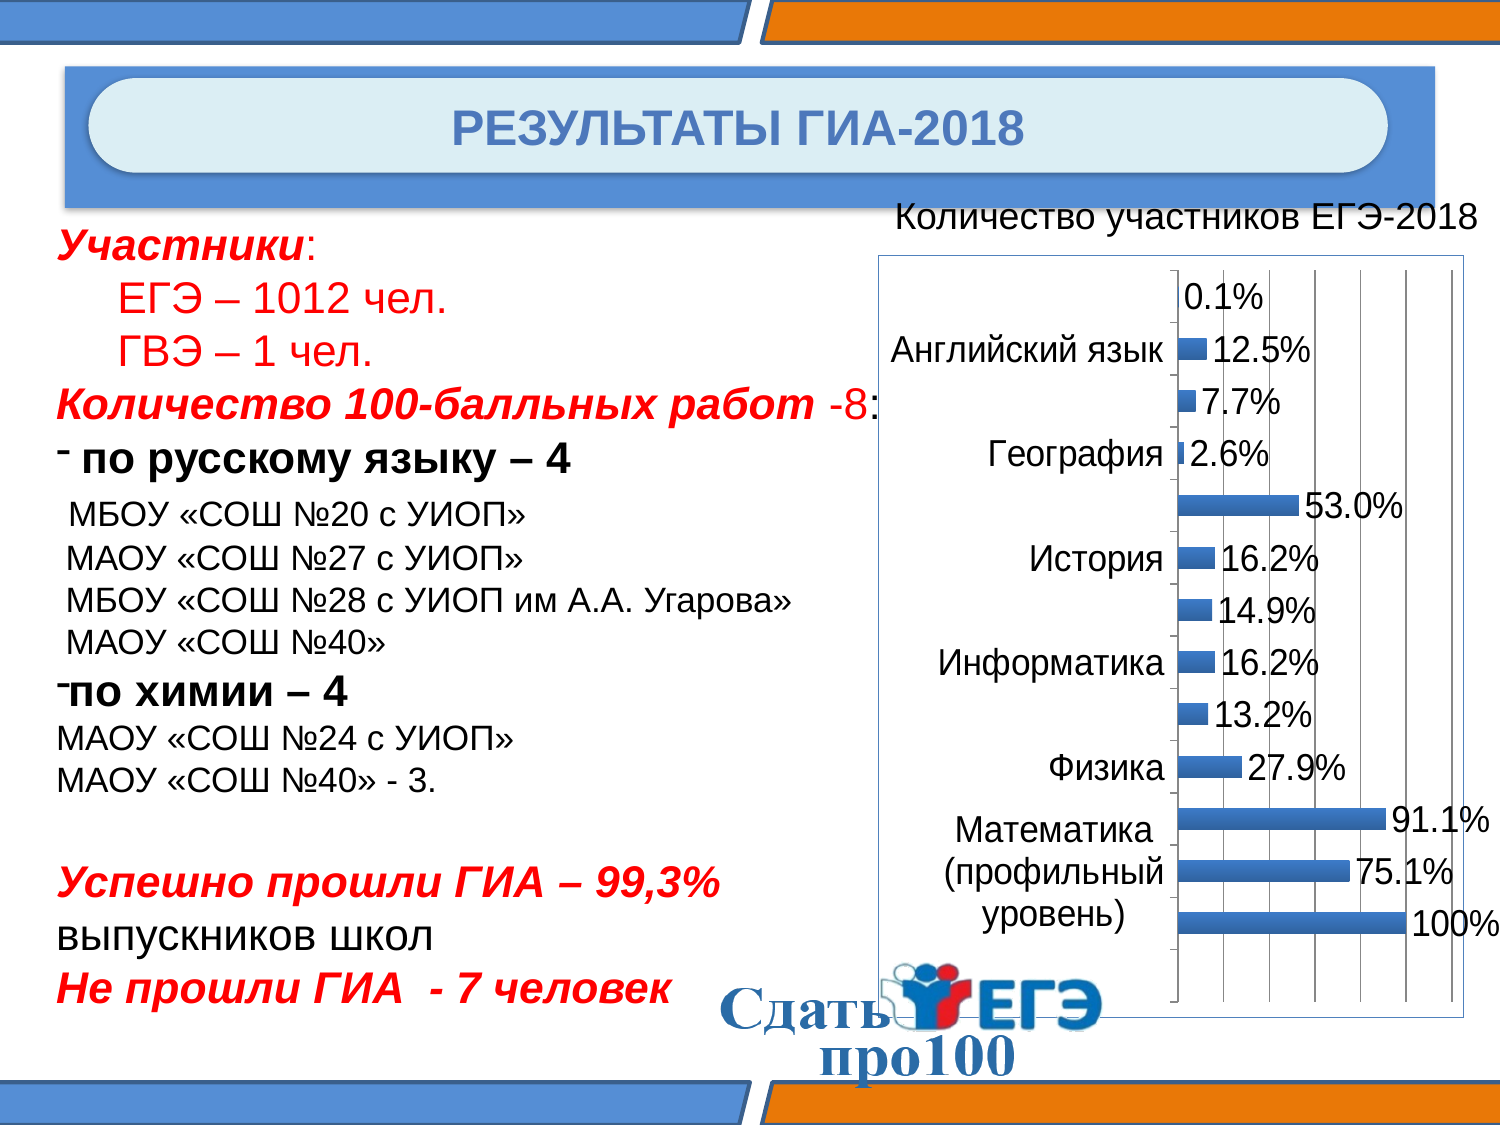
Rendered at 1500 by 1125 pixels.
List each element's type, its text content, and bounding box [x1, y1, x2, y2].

text_box [0, 1080, 673, 1125]
text_box Результаты ГИА-2018 [87, 77, 1389, 174]
text_box Количество участников ЕГЭ-2018 [879, 184, 1500, 245]
text_box Участники: ЕГЭ – 1012 чел. ГВЭ – 1 чел. Количество 100-балльных работ -8: по русскому языку – 4 МБОУ «СОШ №20 с УИОП» МАОУ «СОШ №27 с УИОП» МБОУ «СОШ №28 с УИОП им А.А. Угарова» МАОУ «СОШ №40» по химии – 4 МАОУ «СОШ №24 с УИОП» МАОУ «СОШ №40» - 3. Успешно прошли ГИА – 99,3% выпускников школ Не прошли ГИА - 7 человек [41, 208, 939, 1024]
text_box [64, 66, 1436, 208]
chart [878, 255, 1500, 1018]
picture [678, 952, 1117, 1125]
text_box [1121, 1080, 1500, 1125]
text_box [0, 0, 752, 45]
text_box [759, 0, 1500, 45]
